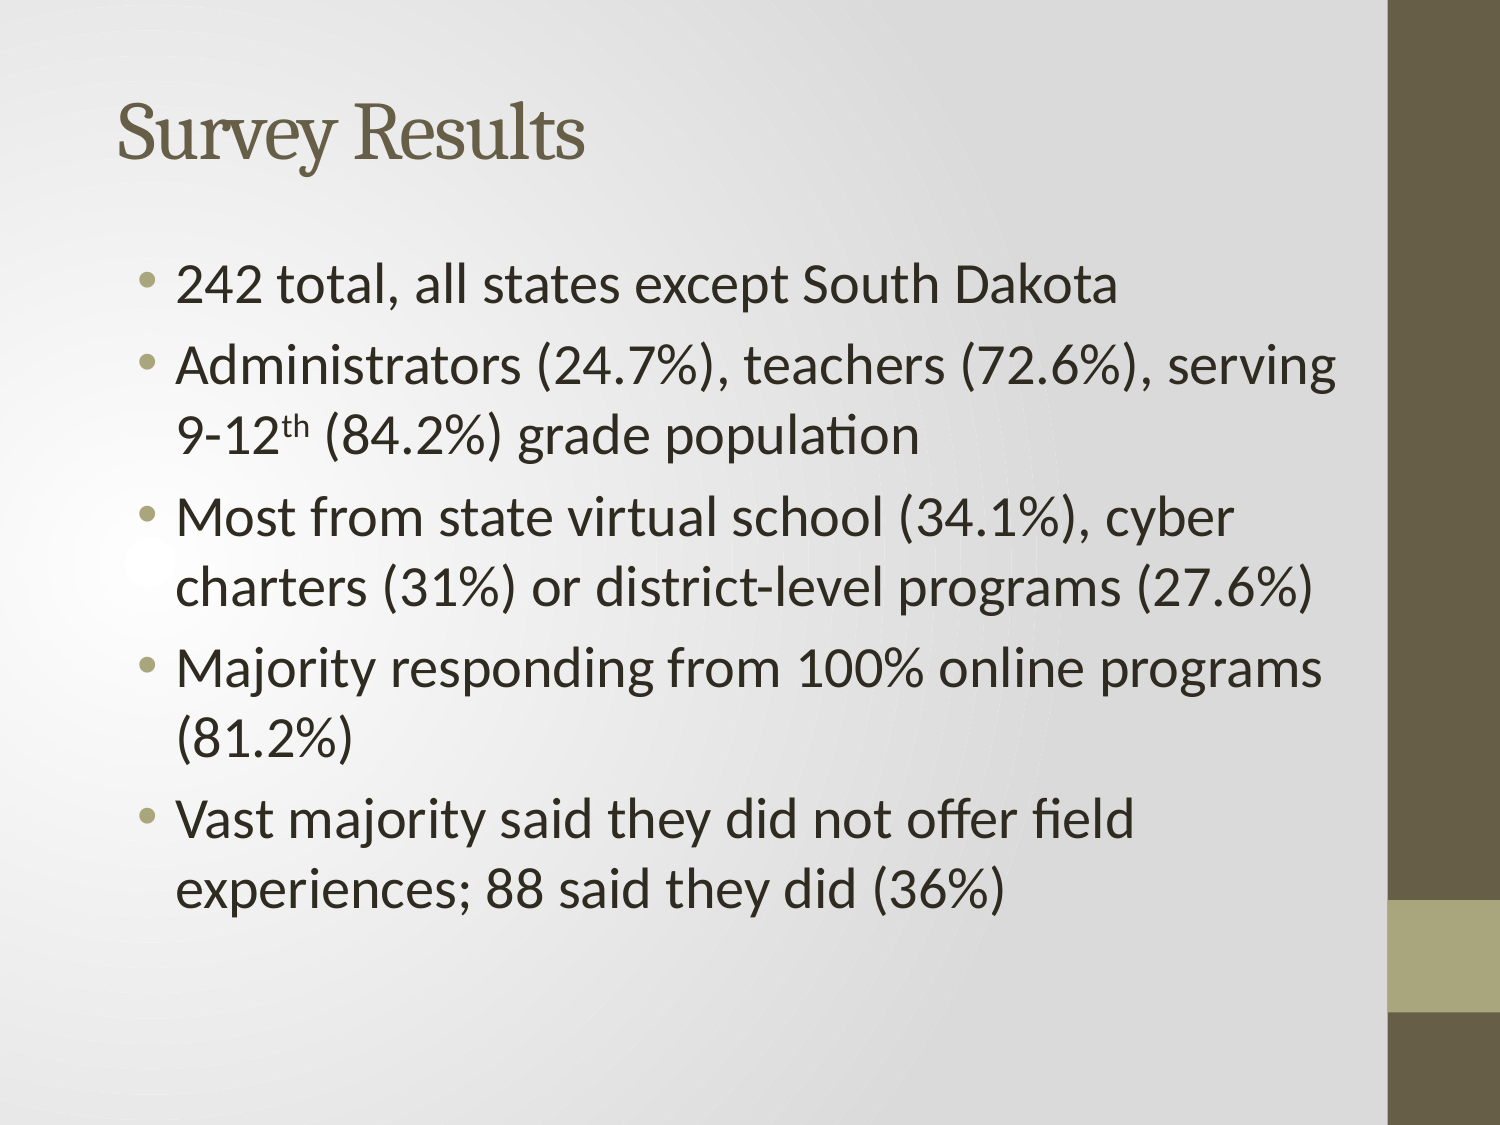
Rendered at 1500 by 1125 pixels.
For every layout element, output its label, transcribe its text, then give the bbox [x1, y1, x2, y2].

title Survey Results [103, 38, 1329, 214]
list 242 total, all states except South Dakota Administrators (24.7%), teachers (72.6%), serving 9-12th (84.2%) grade population Most from state virtual school (34.1%), cyber charters (31%) or district-level programs (27.6%) Majority responding from 100% online programs (81.2%) Vast majority said they did not offer field experiences; 88 said they did (36%) [103, 237, 1379, 988]
